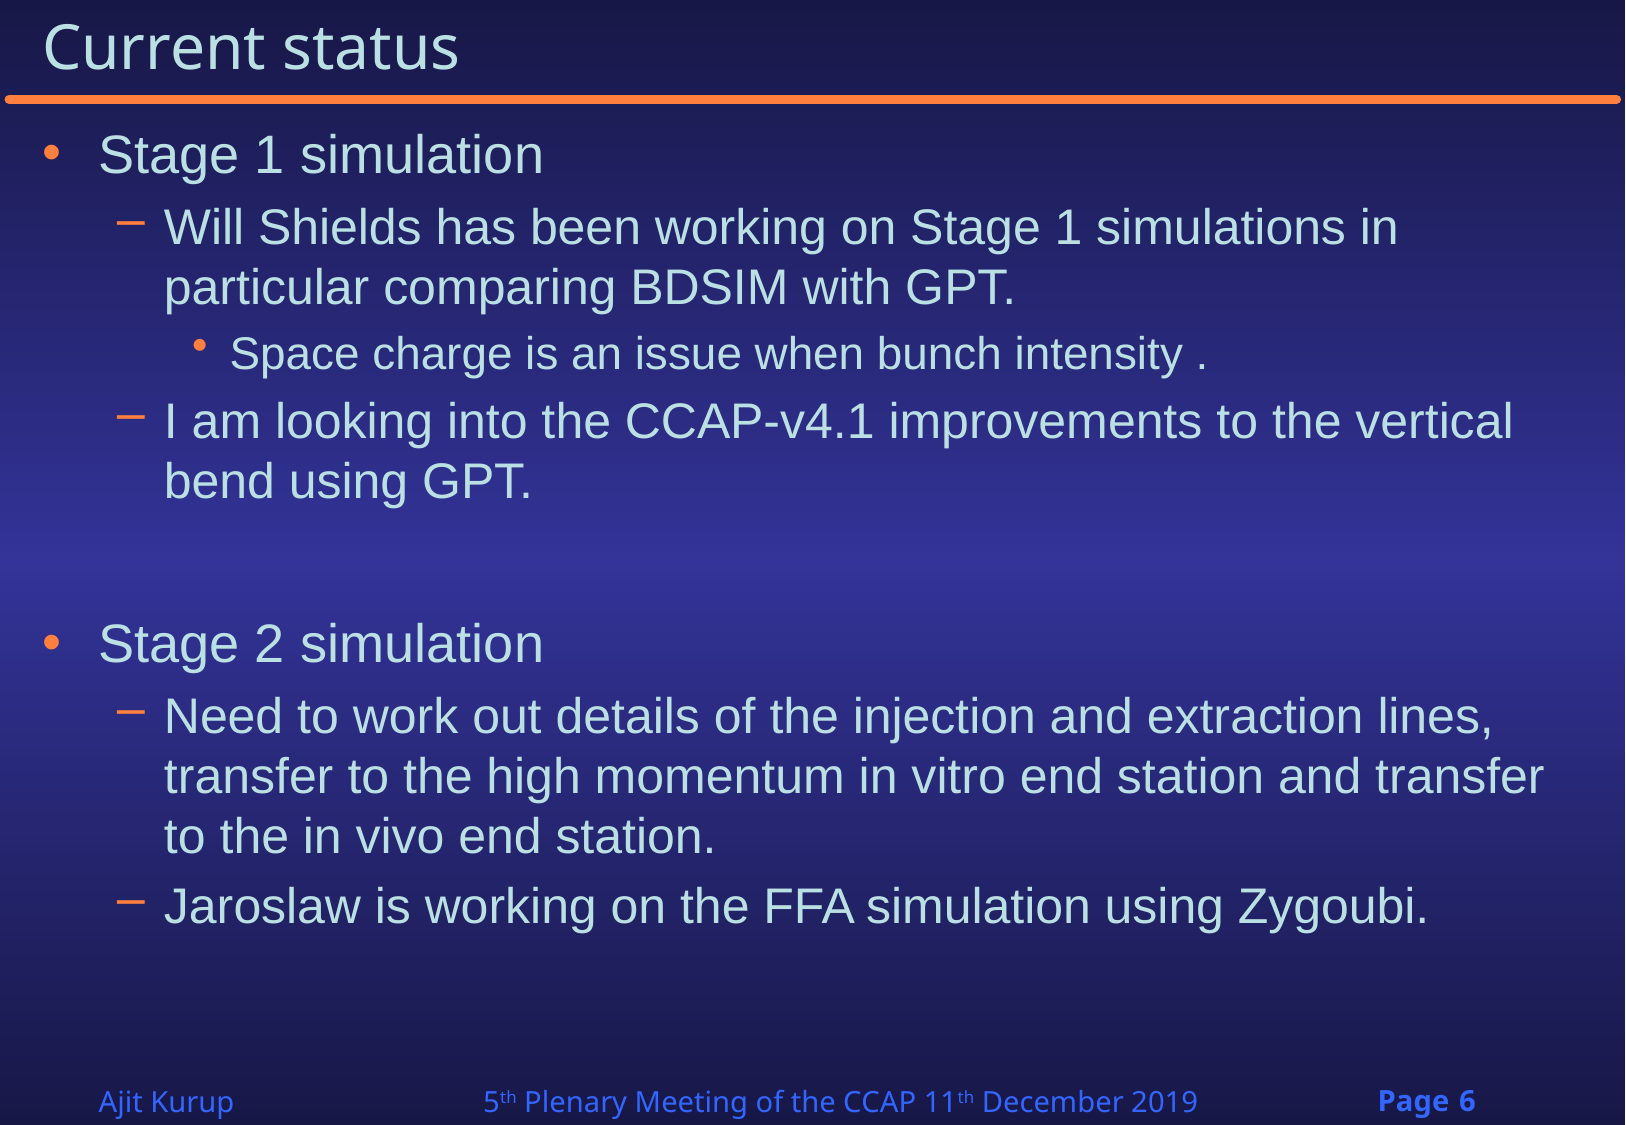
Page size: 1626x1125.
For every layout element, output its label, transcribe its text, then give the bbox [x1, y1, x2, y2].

title Current status [27, 0, 1490, 90]
